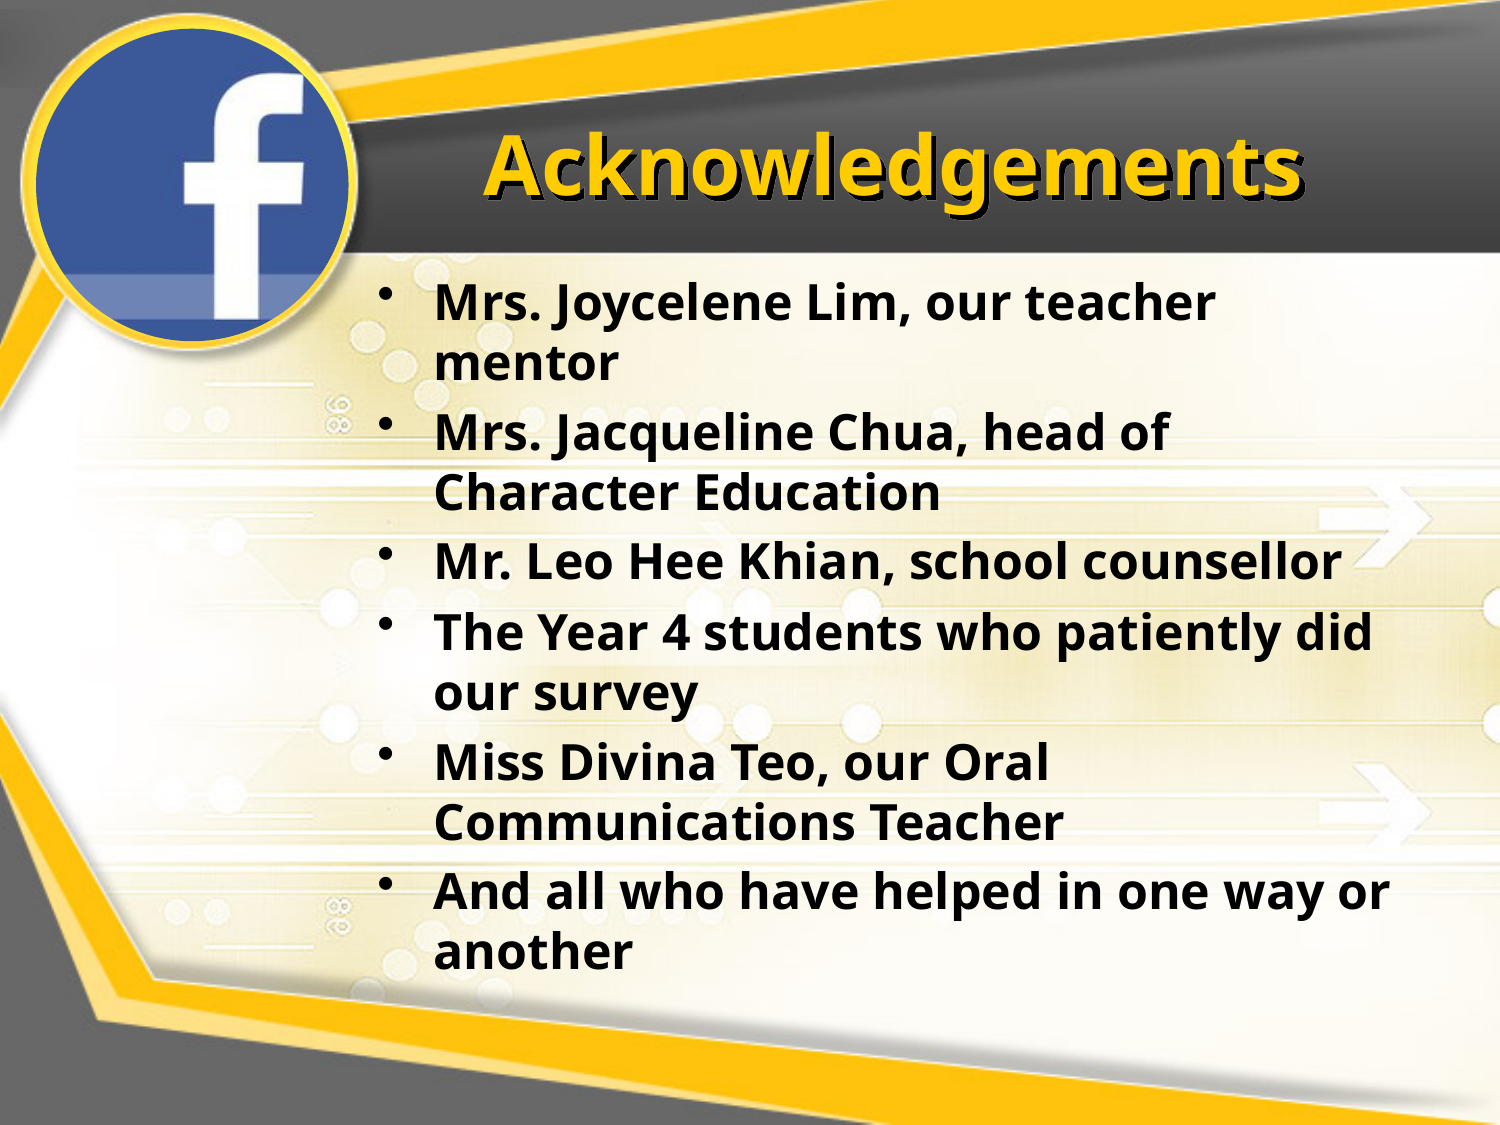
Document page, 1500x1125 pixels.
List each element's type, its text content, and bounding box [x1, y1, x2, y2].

picture [0, 0, 1500, 1125]
title Acknowledgements [362, 89, 1426, 236]
list Mrs. Joycelene Lim, our teacher mentor Mrs. Jacqueline Chua, head of Character Education Mr. Leo Hee Khian, school counsellor The Year 4 students who patiently did our survey Miss Divina Teo, our Oral Communications Teacher And all who have helped in one way or another [362, 262, 1426, 1006]
